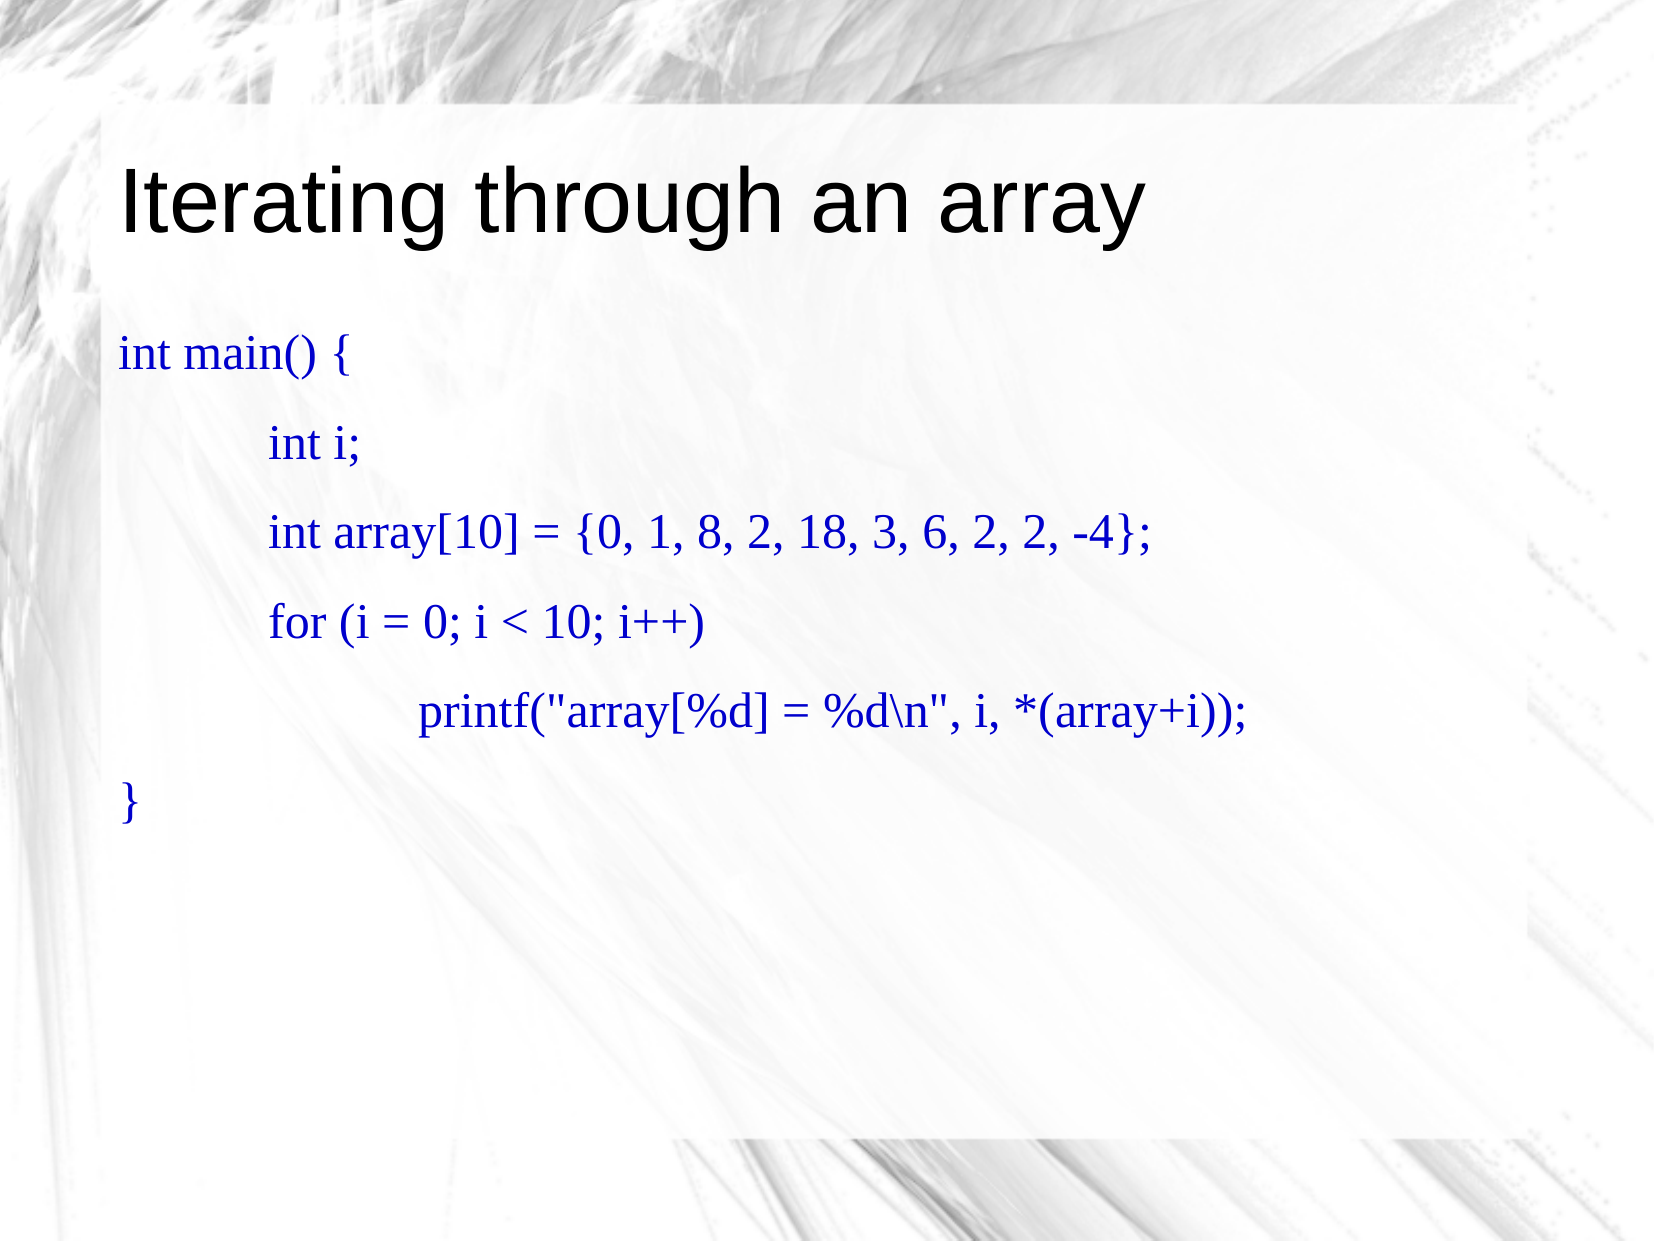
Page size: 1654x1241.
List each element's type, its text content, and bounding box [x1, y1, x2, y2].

title Iterating through an array [118, 112, 1506, 281]
picture [0, 0, 1654, 1241]
list int main() { int i; int array[10] = {0, 1, 8, 2, 18, 3, 6, 2, 2, -4}; for (i = 0; i < 10; i++) printf("array[%d] = %d\n", i, *(array+i)); } [118, 319, 1571, 1109]
